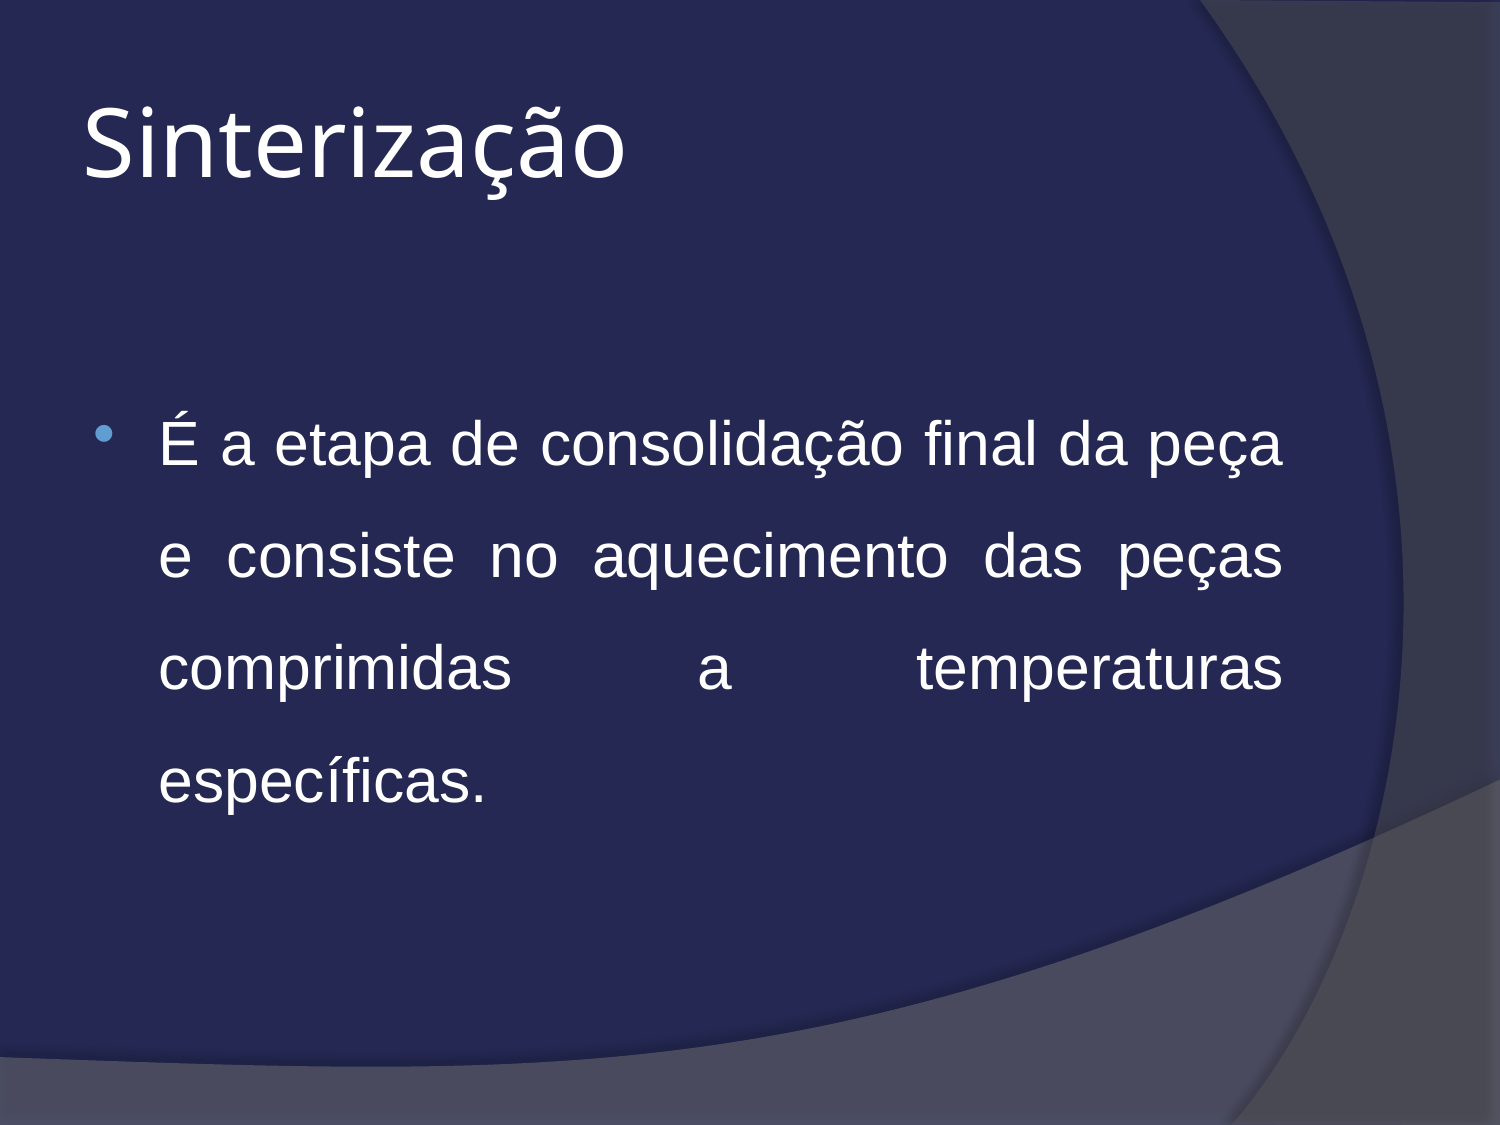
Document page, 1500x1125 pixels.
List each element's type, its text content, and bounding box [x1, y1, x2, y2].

title Sinterização [75, 45, 1300, 233]
list É a etapa de consolidação final da peça e consiste no aquecimento das peças comprimidas a temperaturas específicas. [75, 262, 1300, 1005]
